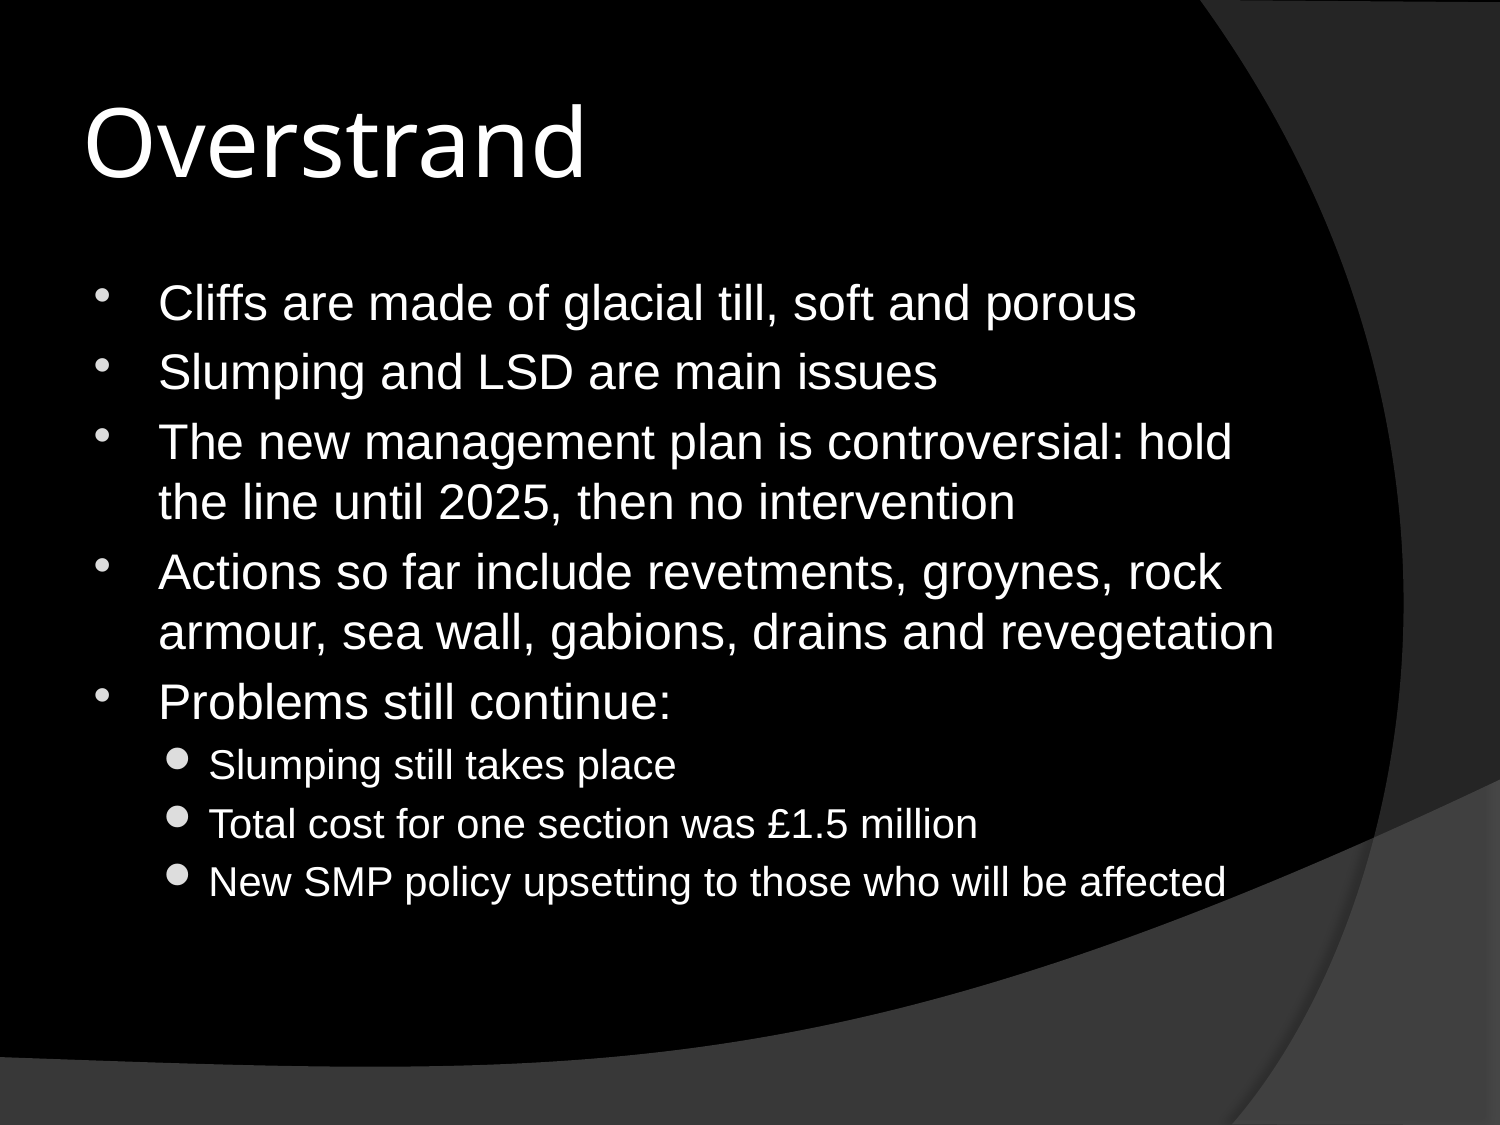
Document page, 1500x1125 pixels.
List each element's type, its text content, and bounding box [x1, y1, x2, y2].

list Cliffs are made of glacial till, soft and porous Slumping and LSD are main issues The new management plan is controversial: hold the line until 2025, then no intervention Actions so far include revetments, groynes, rock armour, sea wall, gabions, drains and revegetation Problems still continue: Slumping still takes place Total cost for one section was £1.5 million New SMP policy upsetting to those who will be affected [75, 262, 1300, 1005]
title Overstrand [75, 45, 1300, 233]
